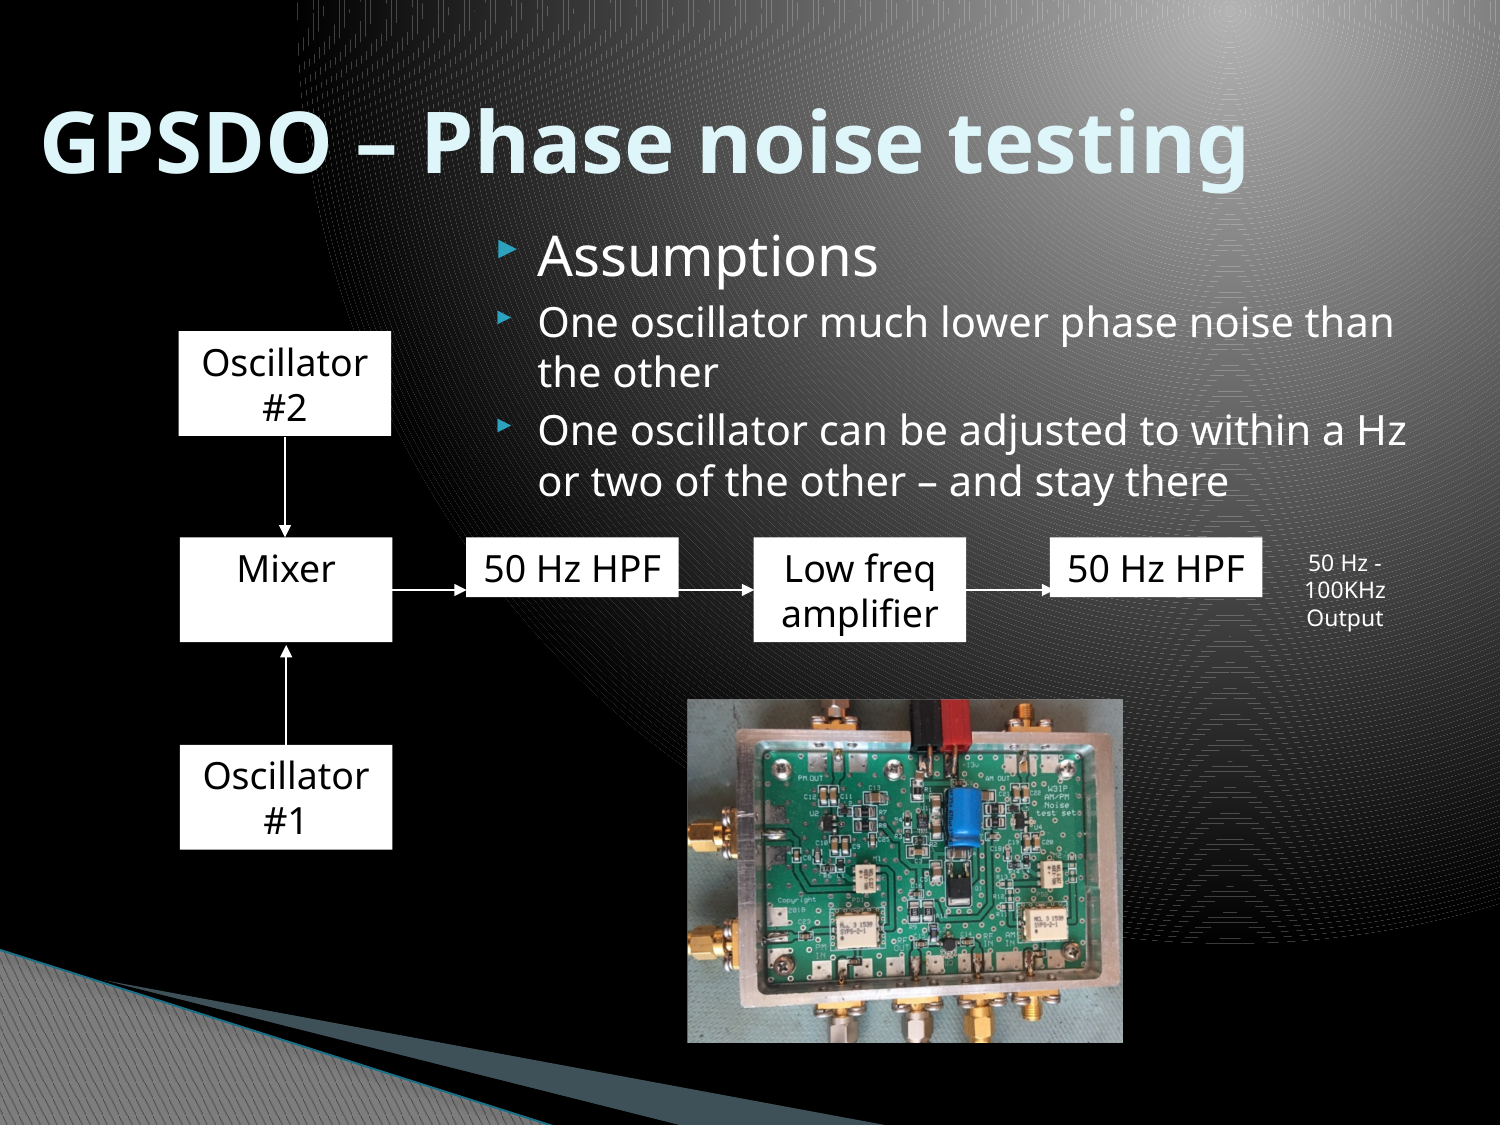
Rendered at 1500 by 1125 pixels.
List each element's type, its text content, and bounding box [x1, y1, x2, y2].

text_box 50 Hz HPF [1049, 537, 1263, 598]
picture [0, 952, 543, 1125]
picture [688, 653, 1123, 1090]
title GPSDO – Phase noise testing [24, 45, 1500, 233]
text_box 50 Hz HPF [466, 537, 679, 598]
text_box Oscillator #1 [179, 744, 393, 850]
text_box Low freq amplifier [753, 537, 967, 643]
text_box Assumptions One oscillator much lower phase noise than the other One oscillator can be adjusted to within a Hz or two of the other – and stay there [462, 212, 1438, 525]
text_box Mixer [179, 537, 393, 643]
text_box 50 Hz -100KHz Output [1263, 541, 1427, 639]
text_box Oscillator #2 [178, 331, 392, 436]
